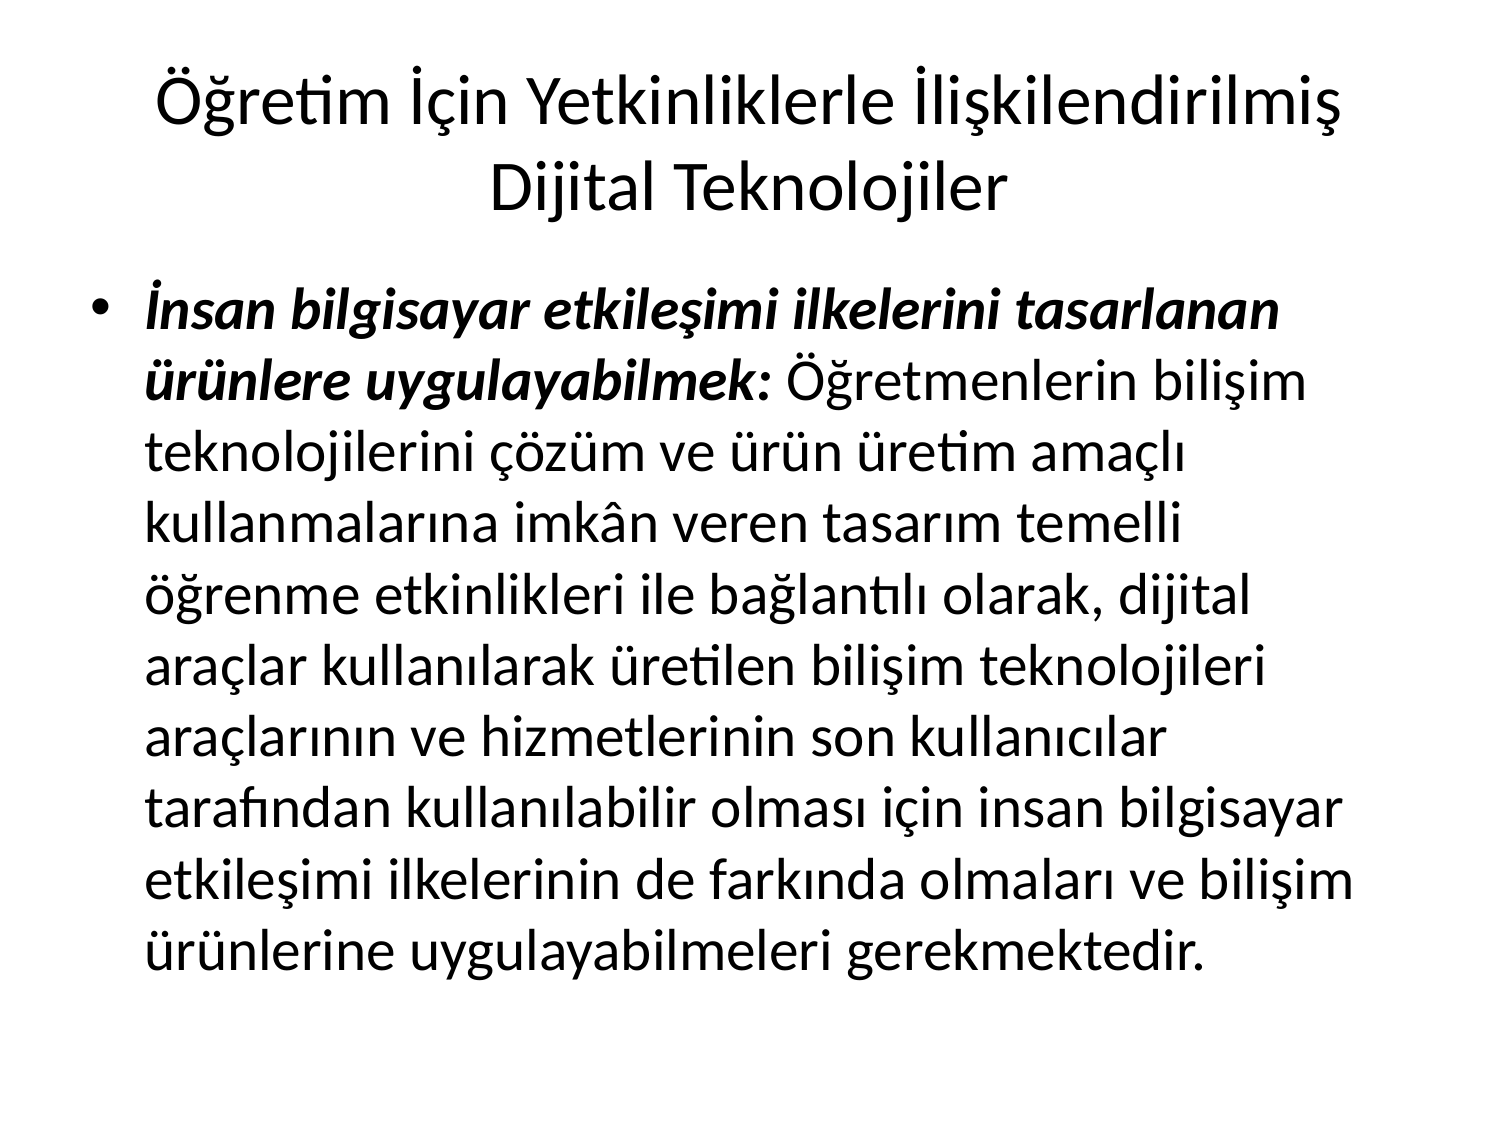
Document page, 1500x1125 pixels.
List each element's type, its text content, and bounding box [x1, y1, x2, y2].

title Öğretim İçin Yetkinliklerle İlişkilendirilmiş Dijital Teknolojiler [75, 45, 1425, 233]
list İnsan bilgisayar etkileşimi ilkelerini tasarlanan ürünlere uygulayabilmek: Öğretmenlerin bilişim teknolojilerini çözüm ve ürün üretim amaçlı kullanmalarına imkân veren tasarım temelli öğrenme etkinlikleri ile bağlantılı olarak, dijital araçlar kullanılarak üretilen bilişim teknolojileri araçlarının ve hizmetlerinin son kullanıcılar tarafından kullanılabilir olması için insan bilgisayar etkileşimi ilkelerinin de farkında olmaları ve bilişim ürünlerine uygulayabilmeleri gerekmektedir. [75, 262, 1425, 1005]
